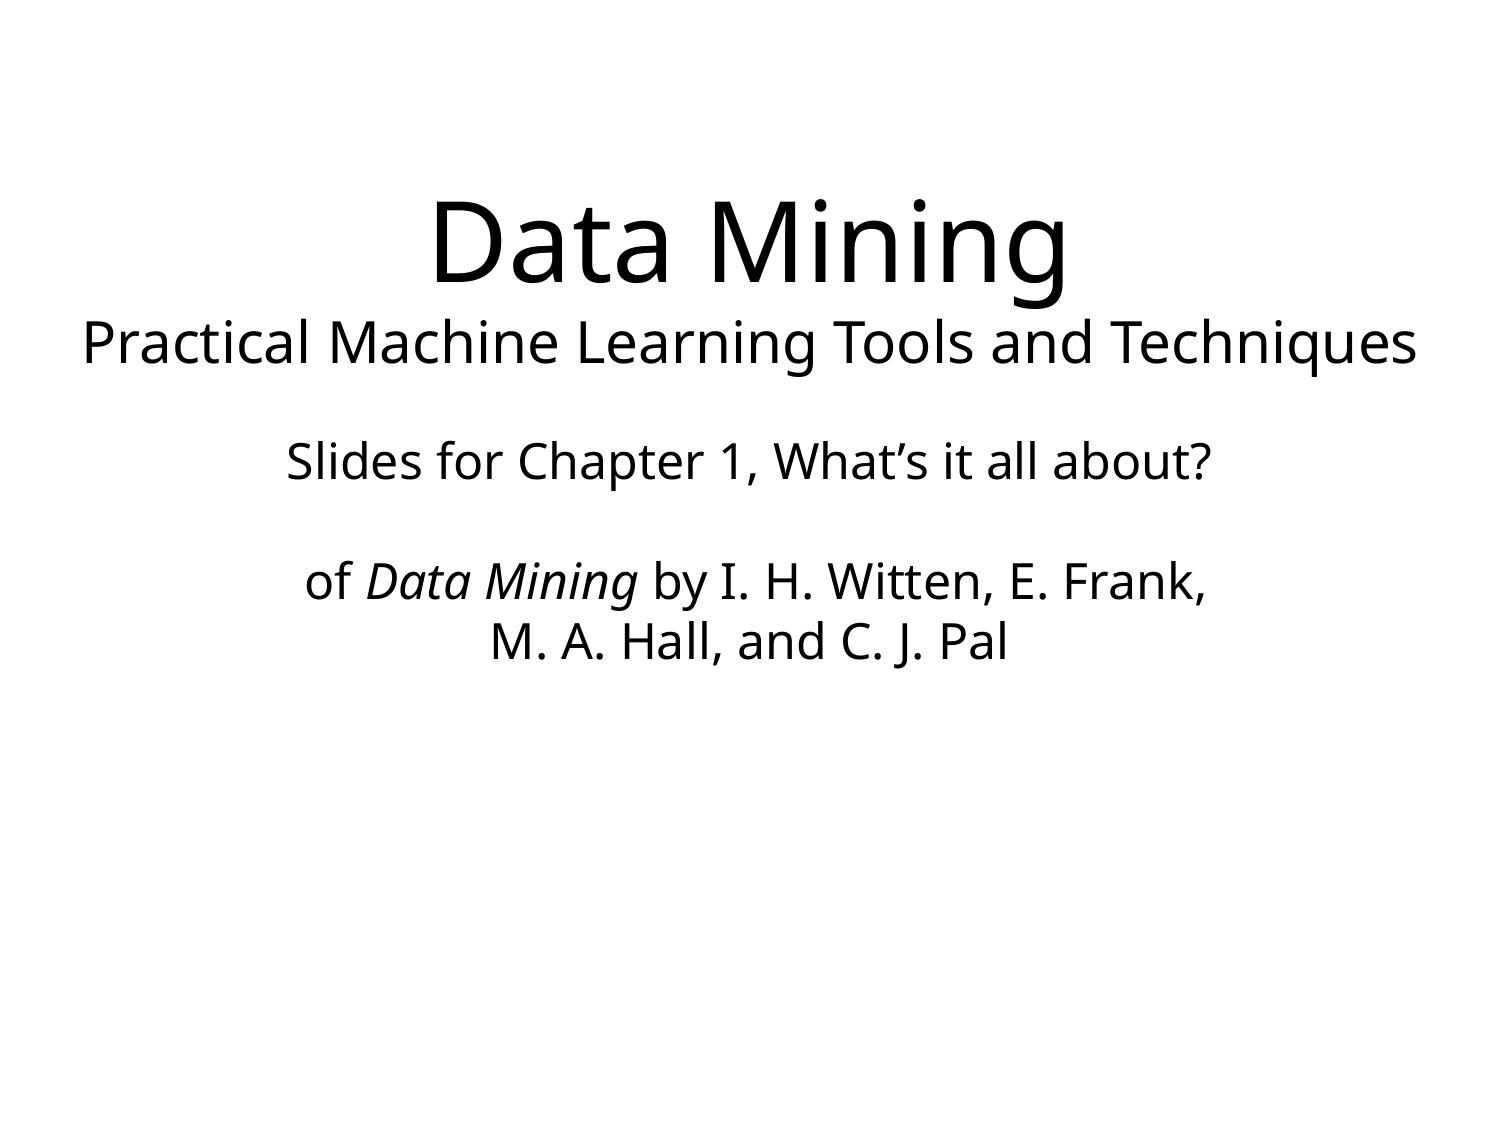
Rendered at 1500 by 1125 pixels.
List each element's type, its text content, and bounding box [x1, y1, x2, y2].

text_box Data Mining Practical Machine Learning Tools and Techniques Slides for Chapter 1, What’s it all about? of Data Mining by I. H. Witten, E. Frank, M. A. Hall, and C. J. Pal [0, 162, 1500, 296]
